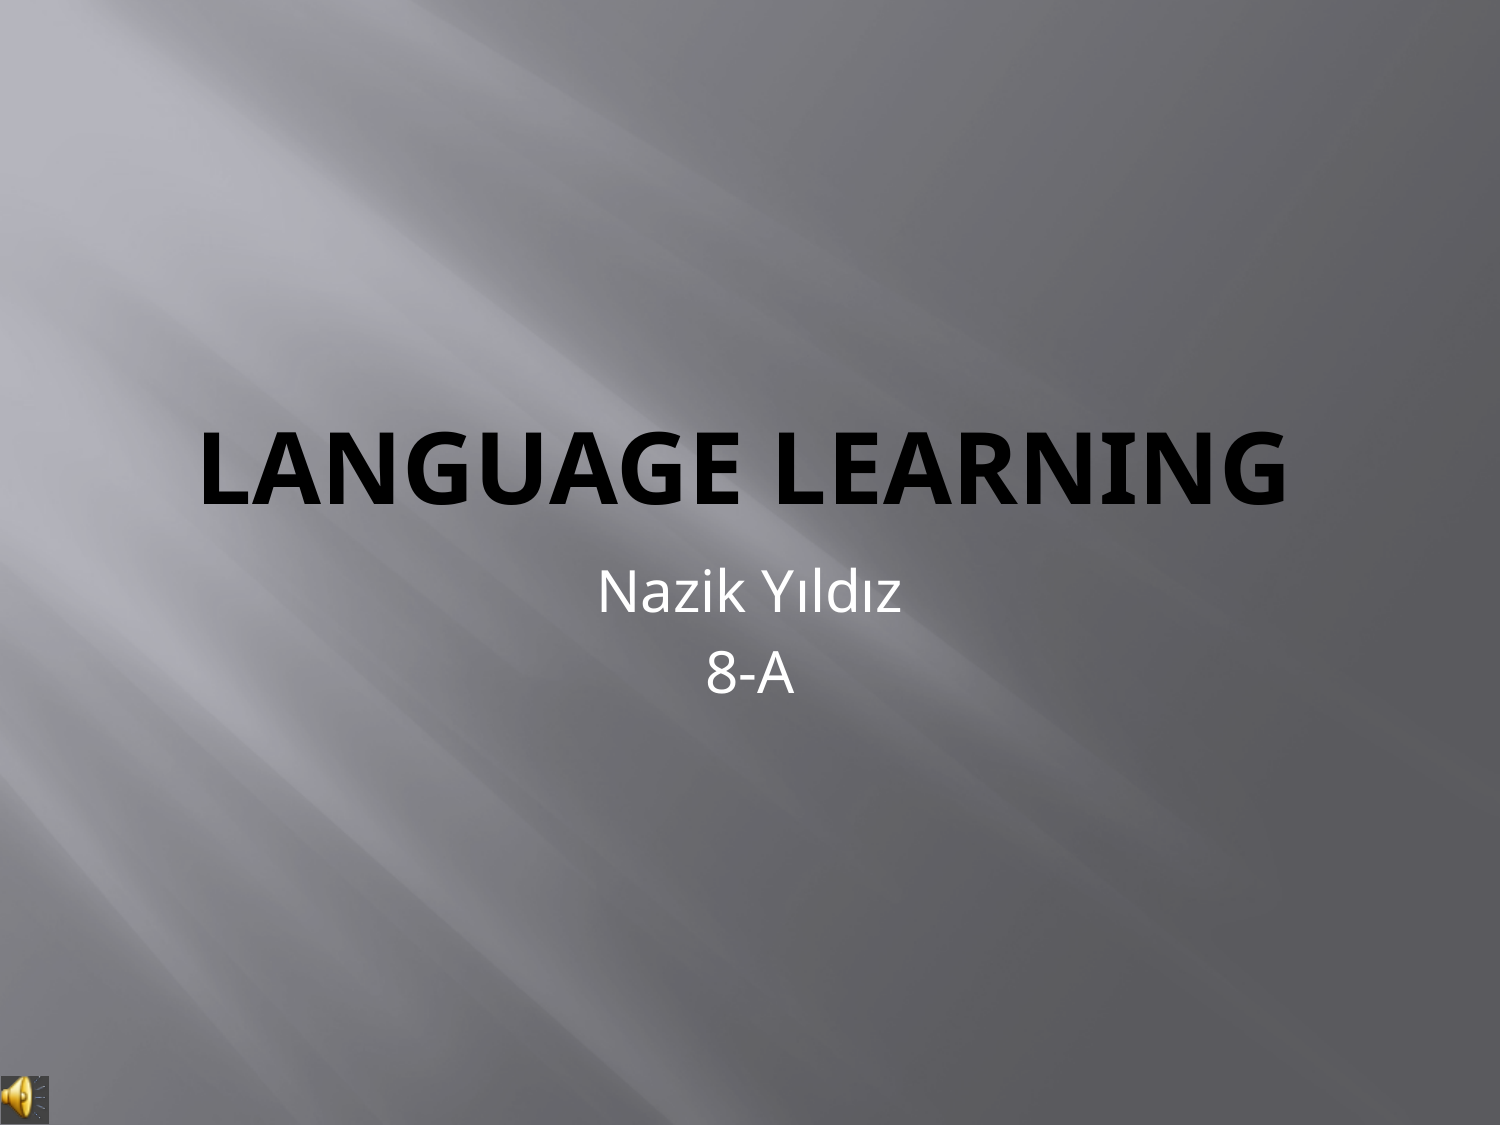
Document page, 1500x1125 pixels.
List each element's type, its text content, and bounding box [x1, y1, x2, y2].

picture [0, 1074, 51, 1125]
title LANGUAGE LEARNING [69, 224, 1420, 525]
subtitle Nazik Yıldız 8-A [225, 546, 1275, 834]
